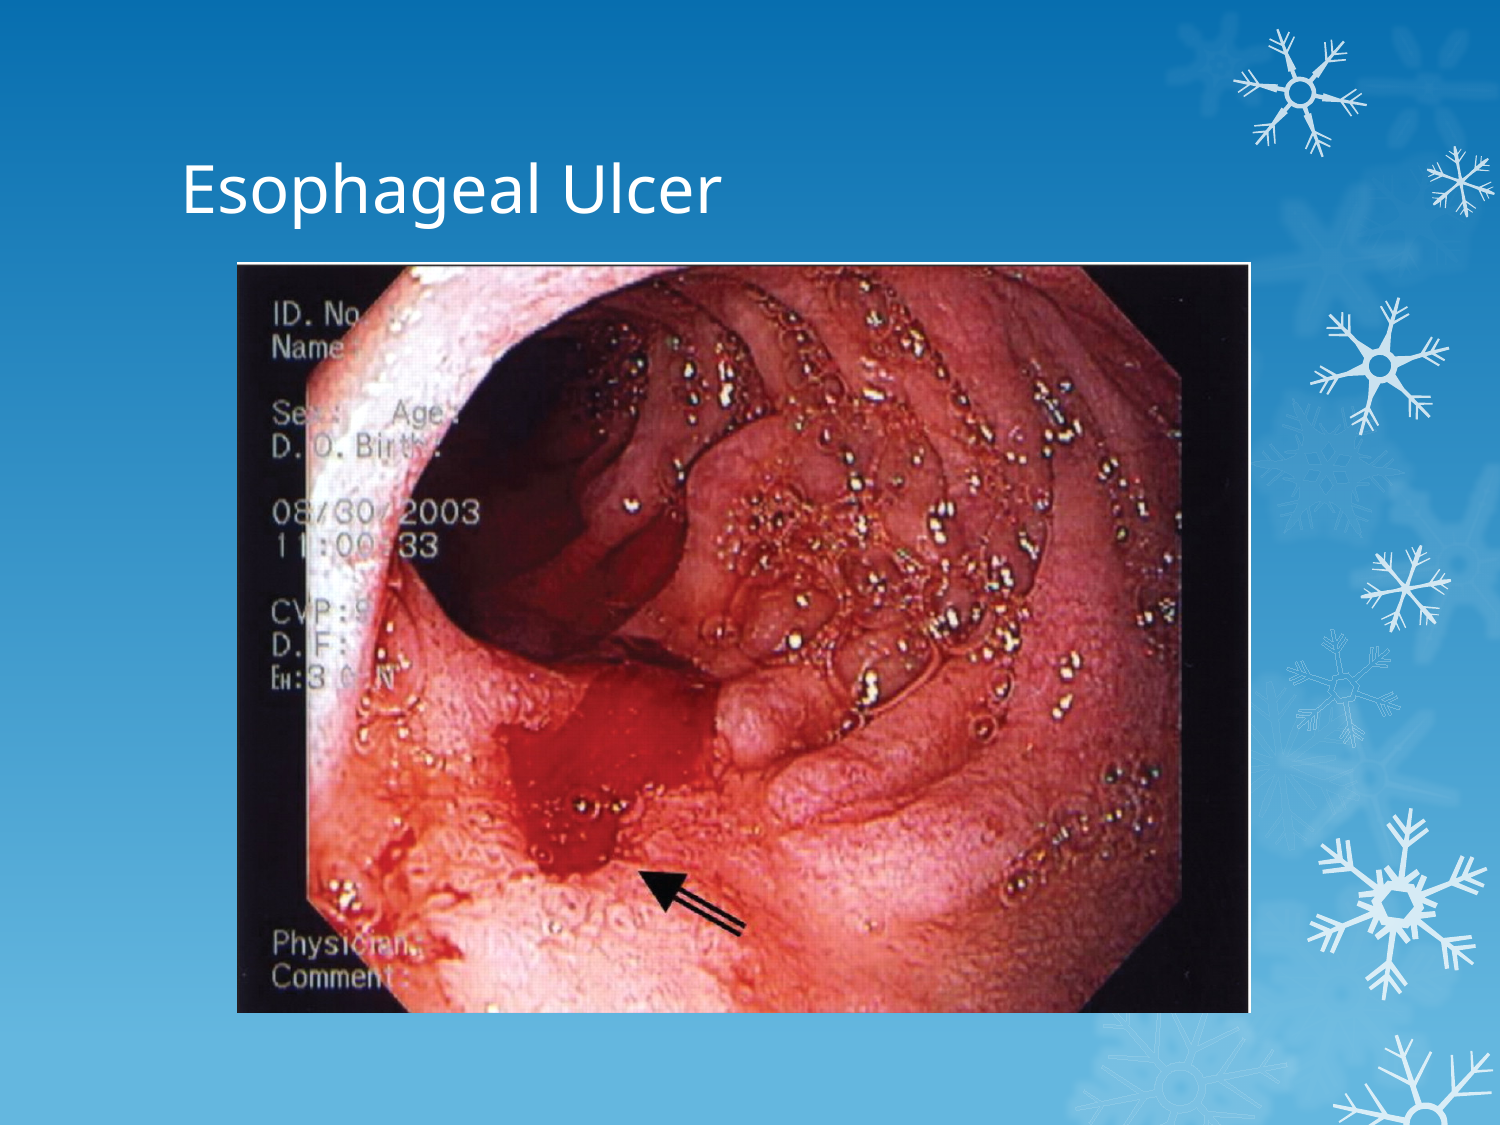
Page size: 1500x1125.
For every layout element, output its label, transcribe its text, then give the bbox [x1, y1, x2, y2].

title Esophageal Ulcer [165, 110, 1335, 263]
picture [236, 261, 1251, 1013]
